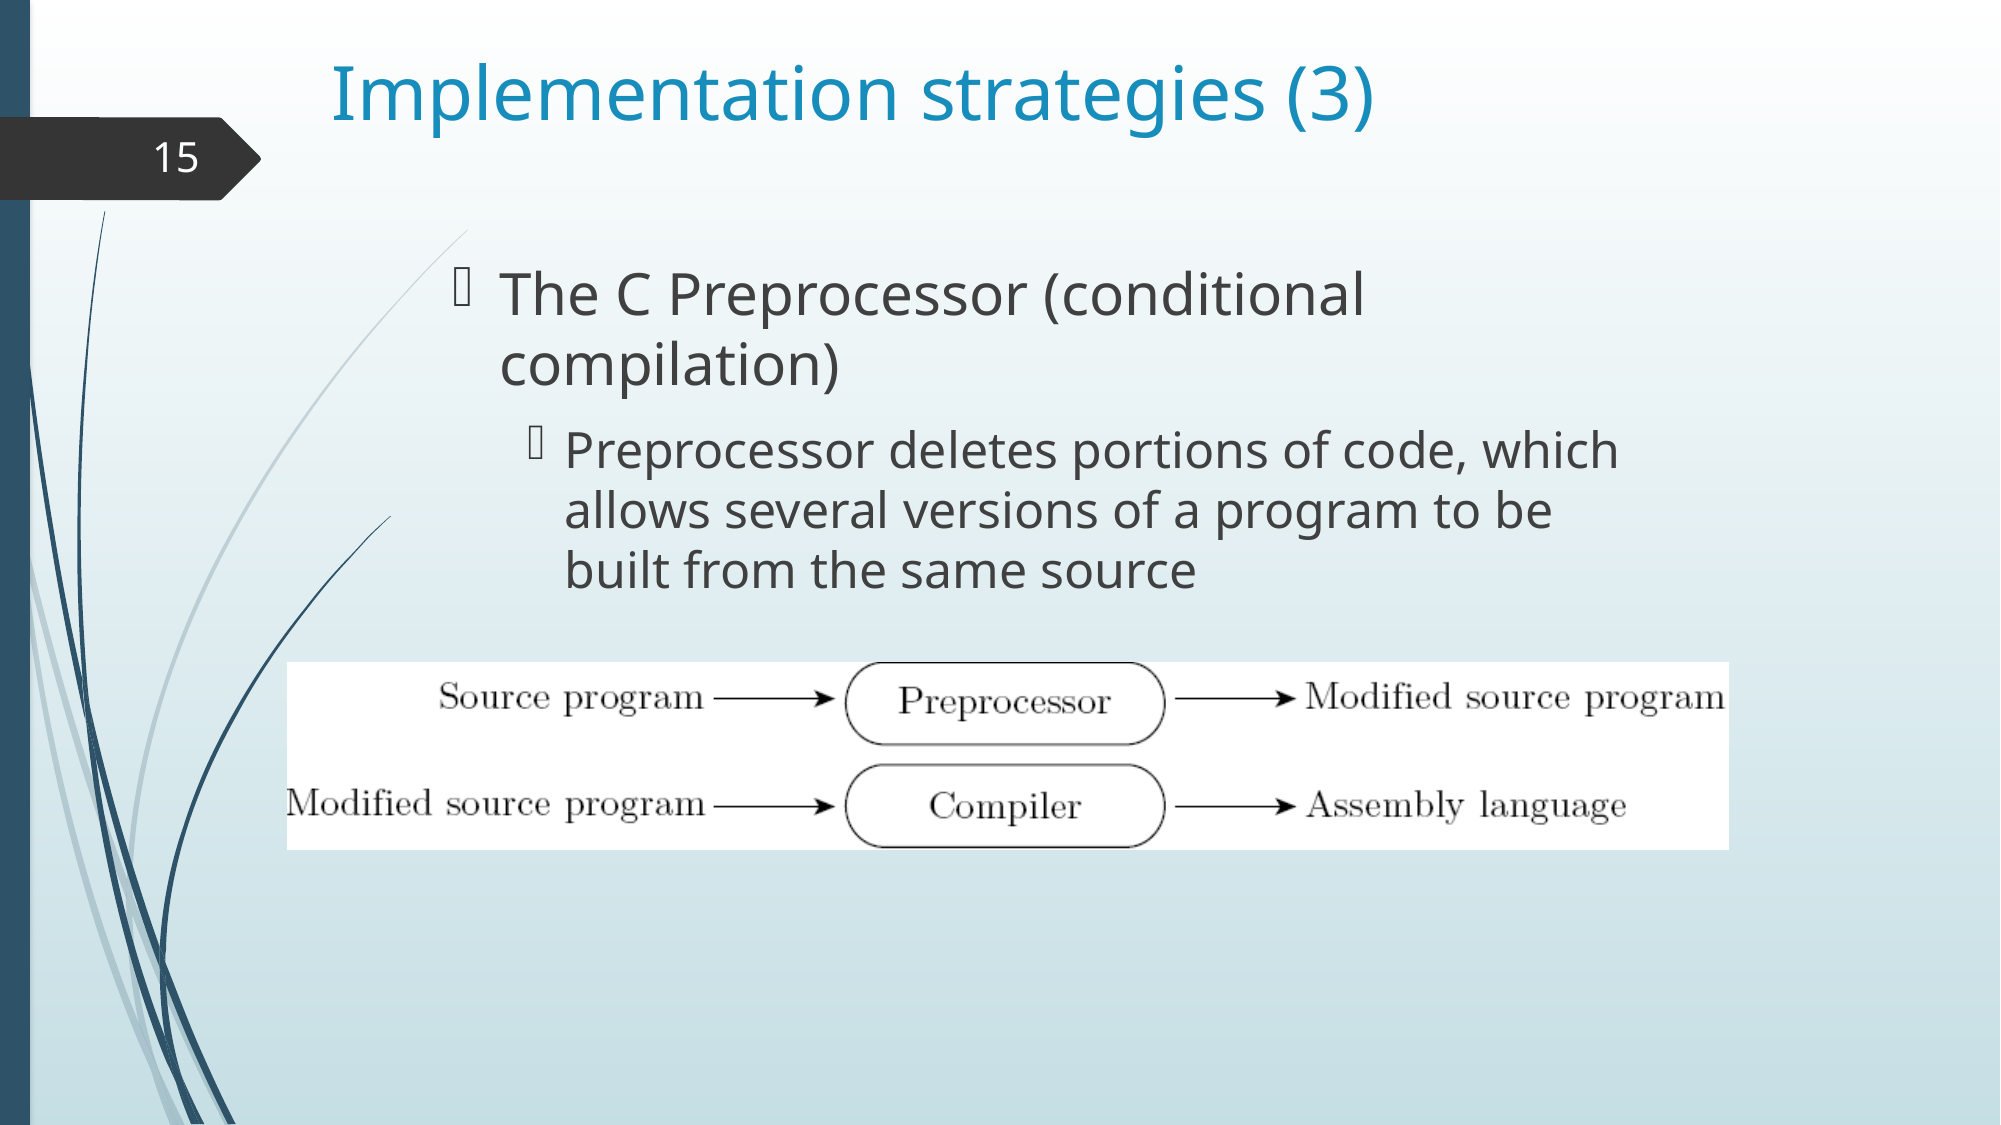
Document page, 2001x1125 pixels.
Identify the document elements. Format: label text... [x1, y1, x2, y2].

list The C Preprocessor (conditional compilation) Preprocessor deletes portions of code, which allows several versions of a program to be built from the same source [362, 249, 1638, 613]
slide_number 15 [87, 129, 216, 190]
picture [287, 662, 1729, 851]
title Implementation strategies (3) [316, 37, 1713, 225]
